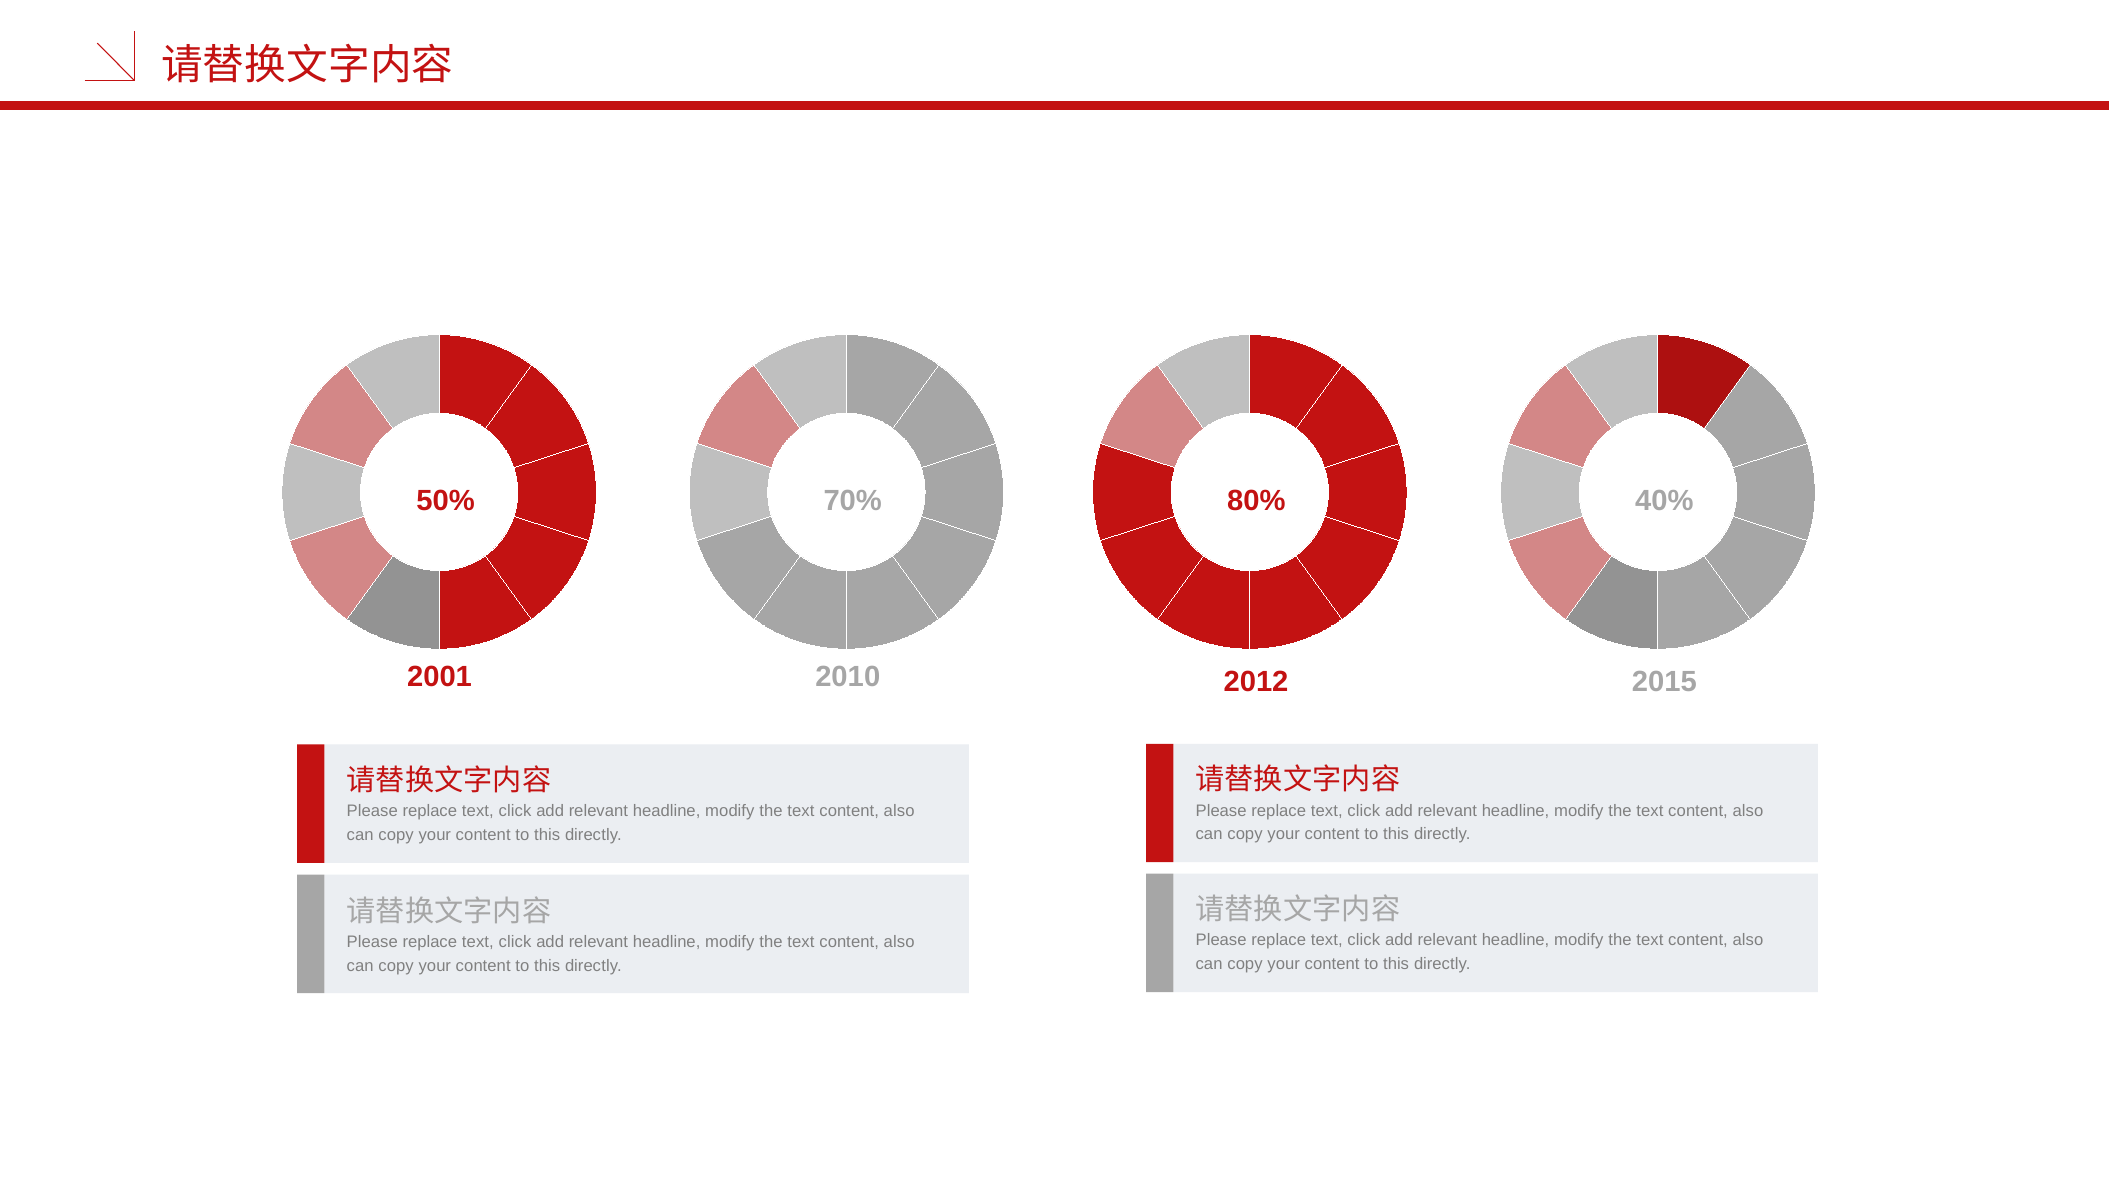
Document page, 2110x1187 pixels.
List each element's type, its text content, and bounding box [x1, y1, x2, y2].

chart [275, 318, 603, 666]
chart [1494, 318, 1822, 666]
chart [1085, 318, 1414, 666]
chart [682, 318, 1011, 666]
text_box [297, 874, 969, 994]
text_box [297, 744, 969, 863]
text_box 2001 [407, 666, 473, 692]
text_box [1146, 743, 1818, 863]
text_box 请替换文字内容 [145, 22, 500, 94]
text_box 2010 [815, 666, 881, 692]
text_box 2015 [1631, 666, 1697, 698]
text_box 2012 [1223, 666, 1289, 698]
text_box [1146, 873, 1818, 993]
